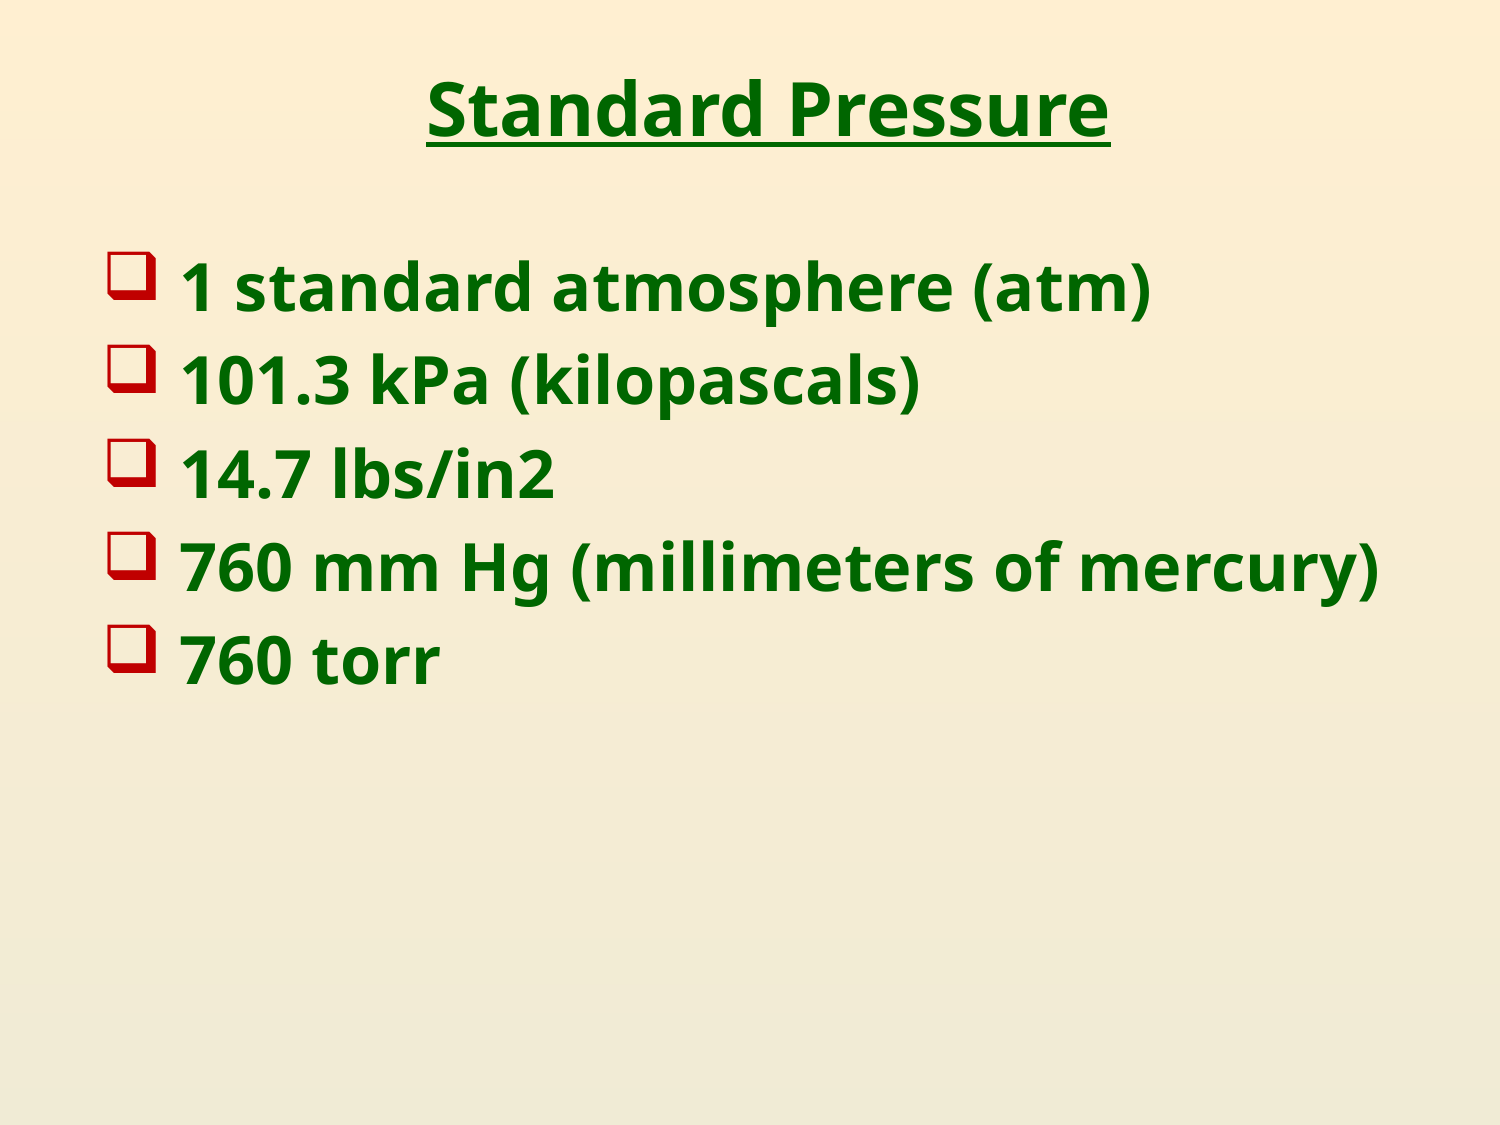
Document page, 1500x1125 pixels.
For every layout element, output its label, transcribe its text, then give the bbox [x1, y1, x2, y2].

list 1 standard atmosphere (atm) 101.3 kPa (kilopascals) 14.7 lbs/in2 760 mm Hg (millimeters of mercury) 760 torr [87, 237, 1450, 738]
title Standard Pressure [362, 49, 1176, 163]
